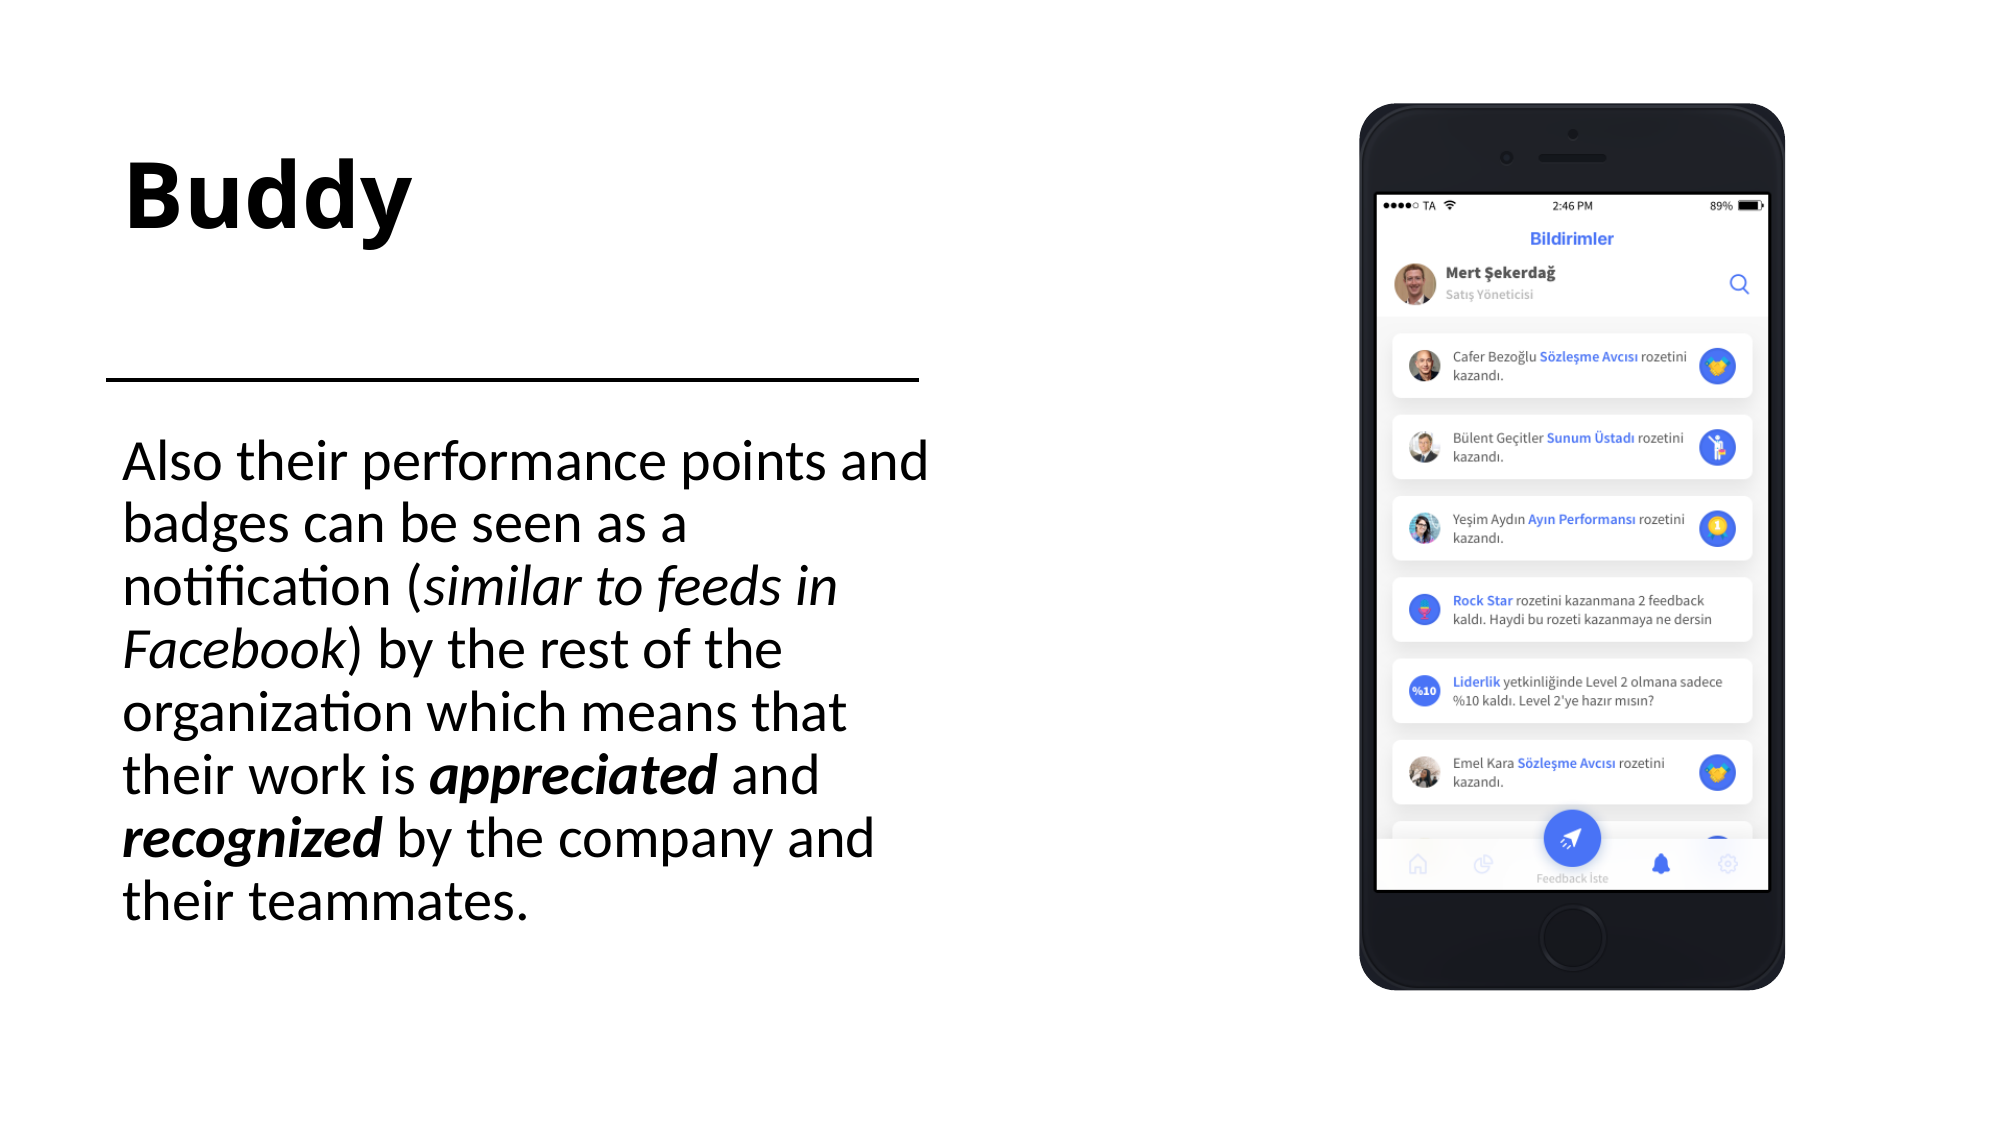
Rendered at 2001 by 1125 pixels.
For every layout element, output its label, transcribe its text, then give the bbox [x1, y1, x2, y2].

list Also their performance points and badges can be seen as a notification (similar to feeds in Facebook) by the rest of the organization which means that their work is appreciated and recognized by the company and their teammates. [107, 422, 948, 991]
picture [1359, 103, 1786, 991]
title Buddy [107, 59, 948, 338]
